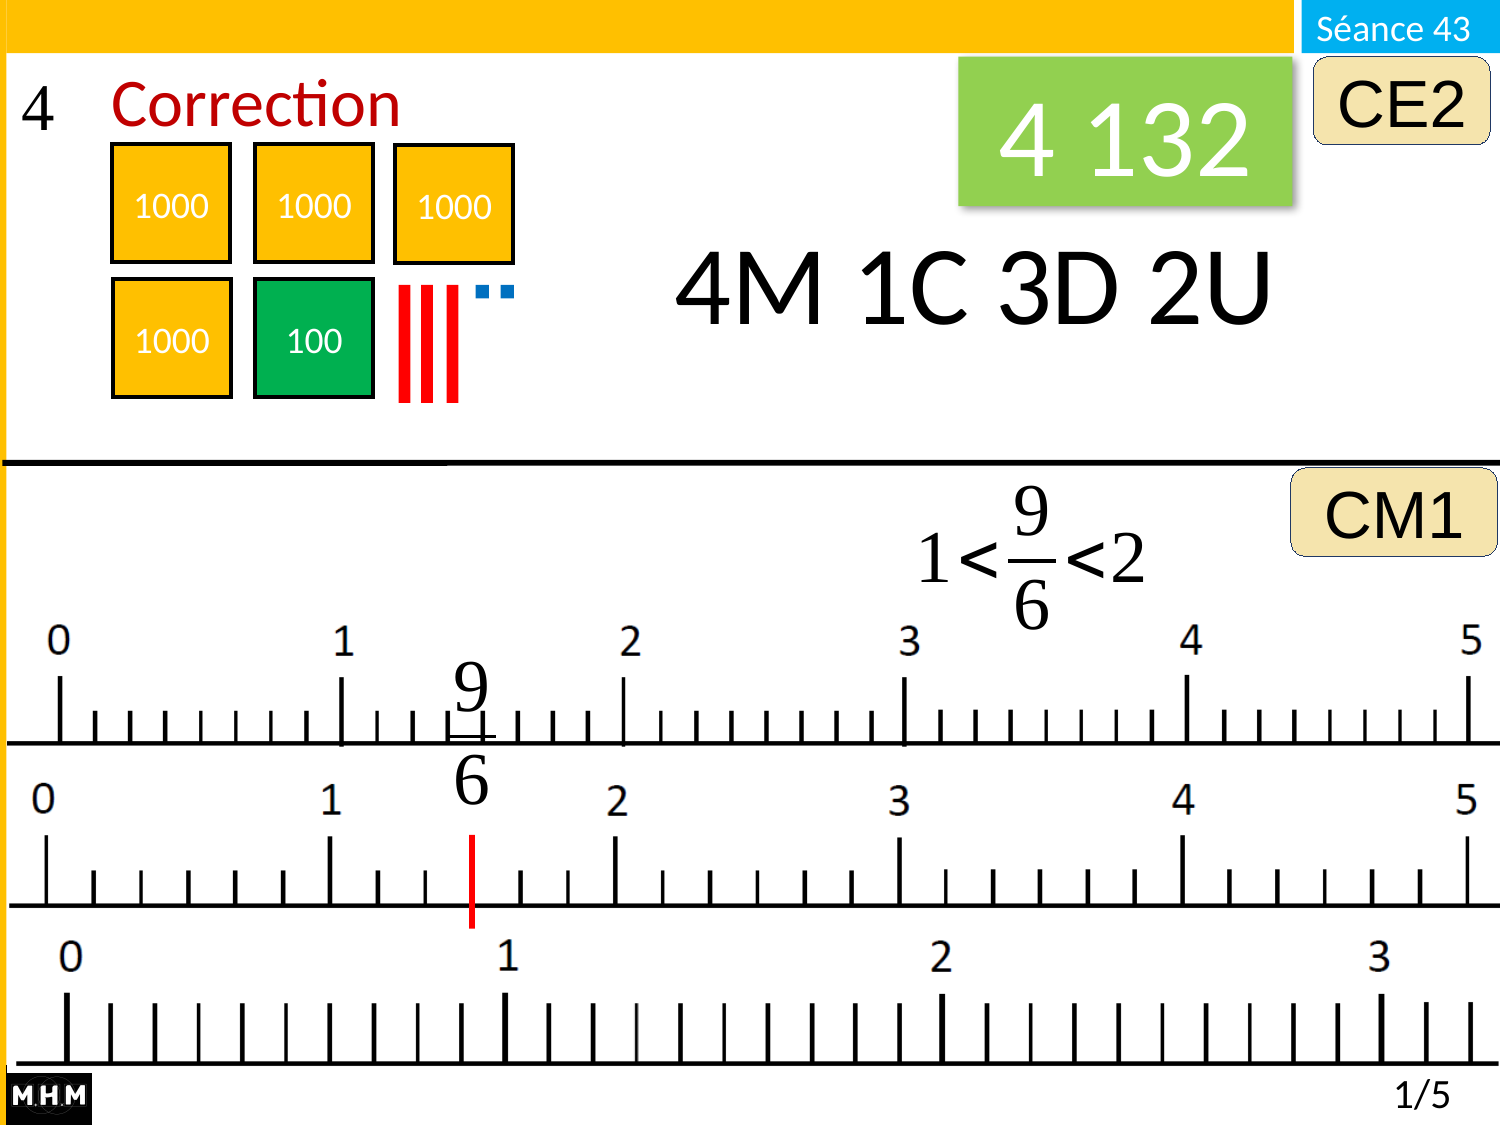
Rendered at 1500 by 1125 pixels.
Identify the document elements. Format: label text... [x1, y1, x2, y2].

text_box [498, 283, 516, 300]
text_box 1000 [253, 142, 375, 264]
picture [6, 619, 1500, 750]
title Correction [96, 60, 957, 150]
list 1/5 [1344, 1082, 1500, 1125]
text_box 1000 [393, 143, 515, 265]
text_box 4M 1C 3D 2U [659, 205, 1364, 355]
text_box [443, 645, 499, 929]
text_box 100 [253, 277, 375, 399]
text_box CE2 [1313, 56, 1491, 145]
text_box 4 132 [958, 56, 1293, 205]
text_box [473, 283, 491, 300]
text_box 1000 [110, 142, 232, 264]
picture [6, 767, 1500, 1125]
text_box [445, 283, 460, 405]
text_box CM1 [1290, 467, 1498, 557]
text_box 1000 [111, 277, 233, 399]
text_box [419, 283, 435, 405]
text_box [397, 283, 413, 405]
title Correction [1303, 60, 1391, 150]
